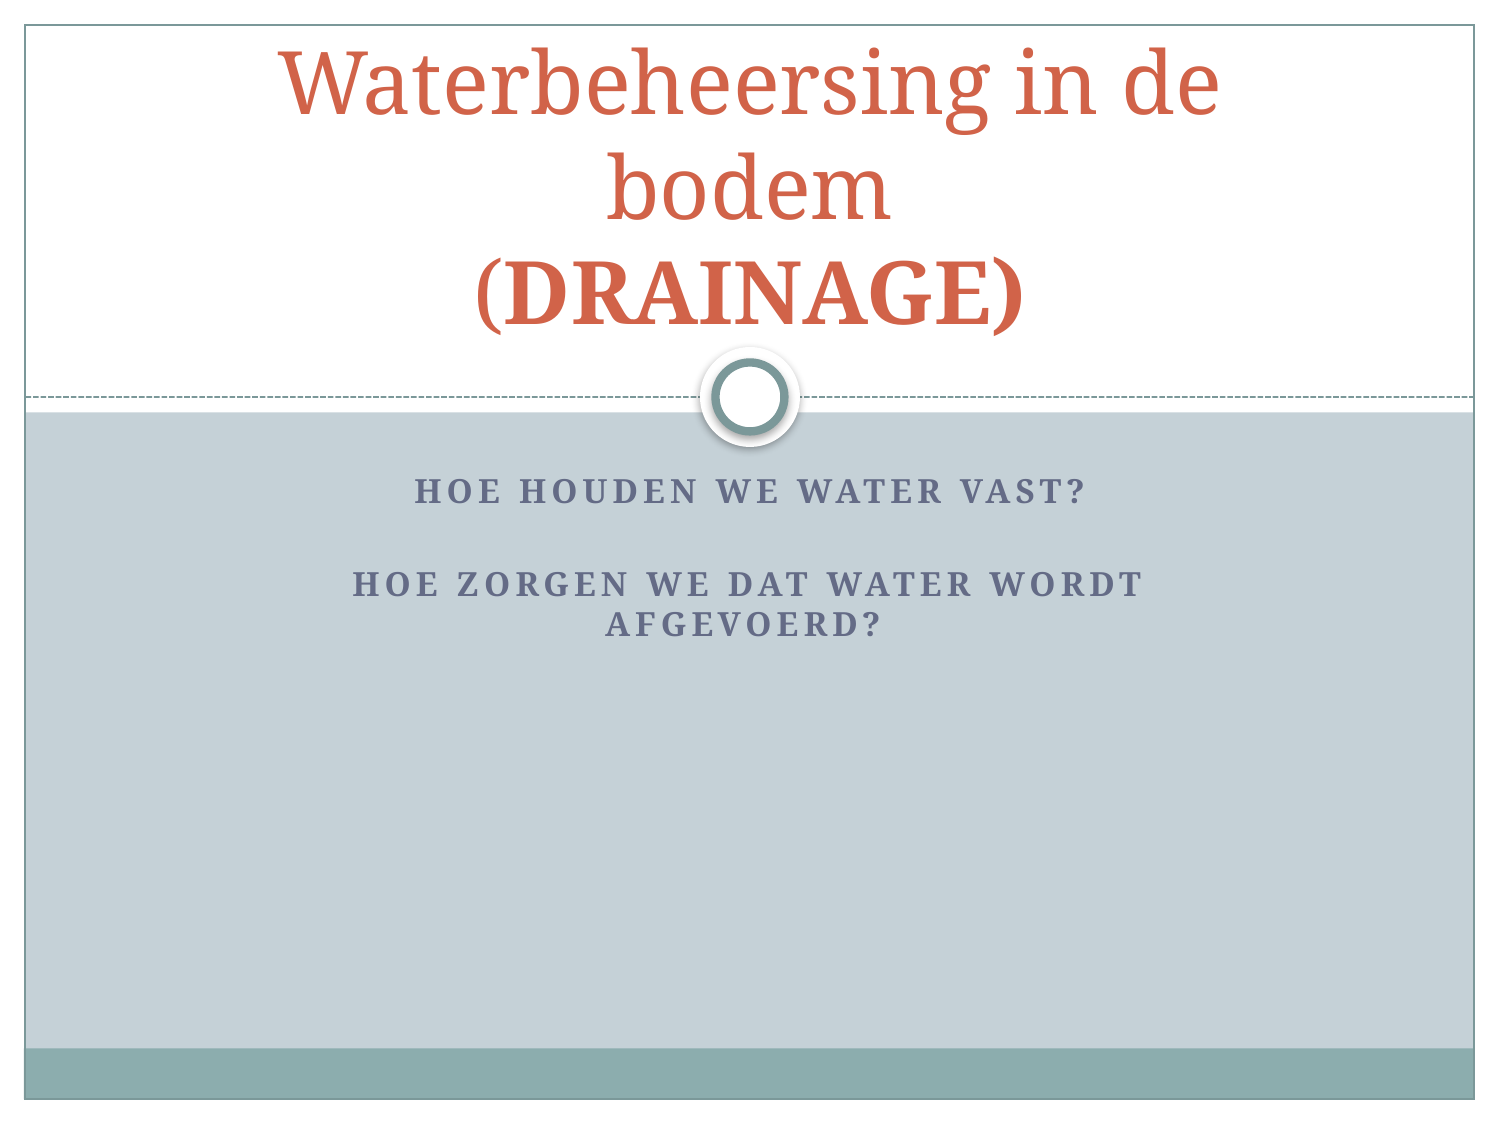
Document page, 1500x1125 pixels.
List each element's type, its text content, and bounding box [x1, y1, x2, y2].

subtitle Hoe houden we water vast? Hoe zorgen we dat water wordt afgevoerd? [225, 462, 1275, 750]
title Waterbeheersing in de bodem (DRAINAGE) [112, 62, 1388, 350]
